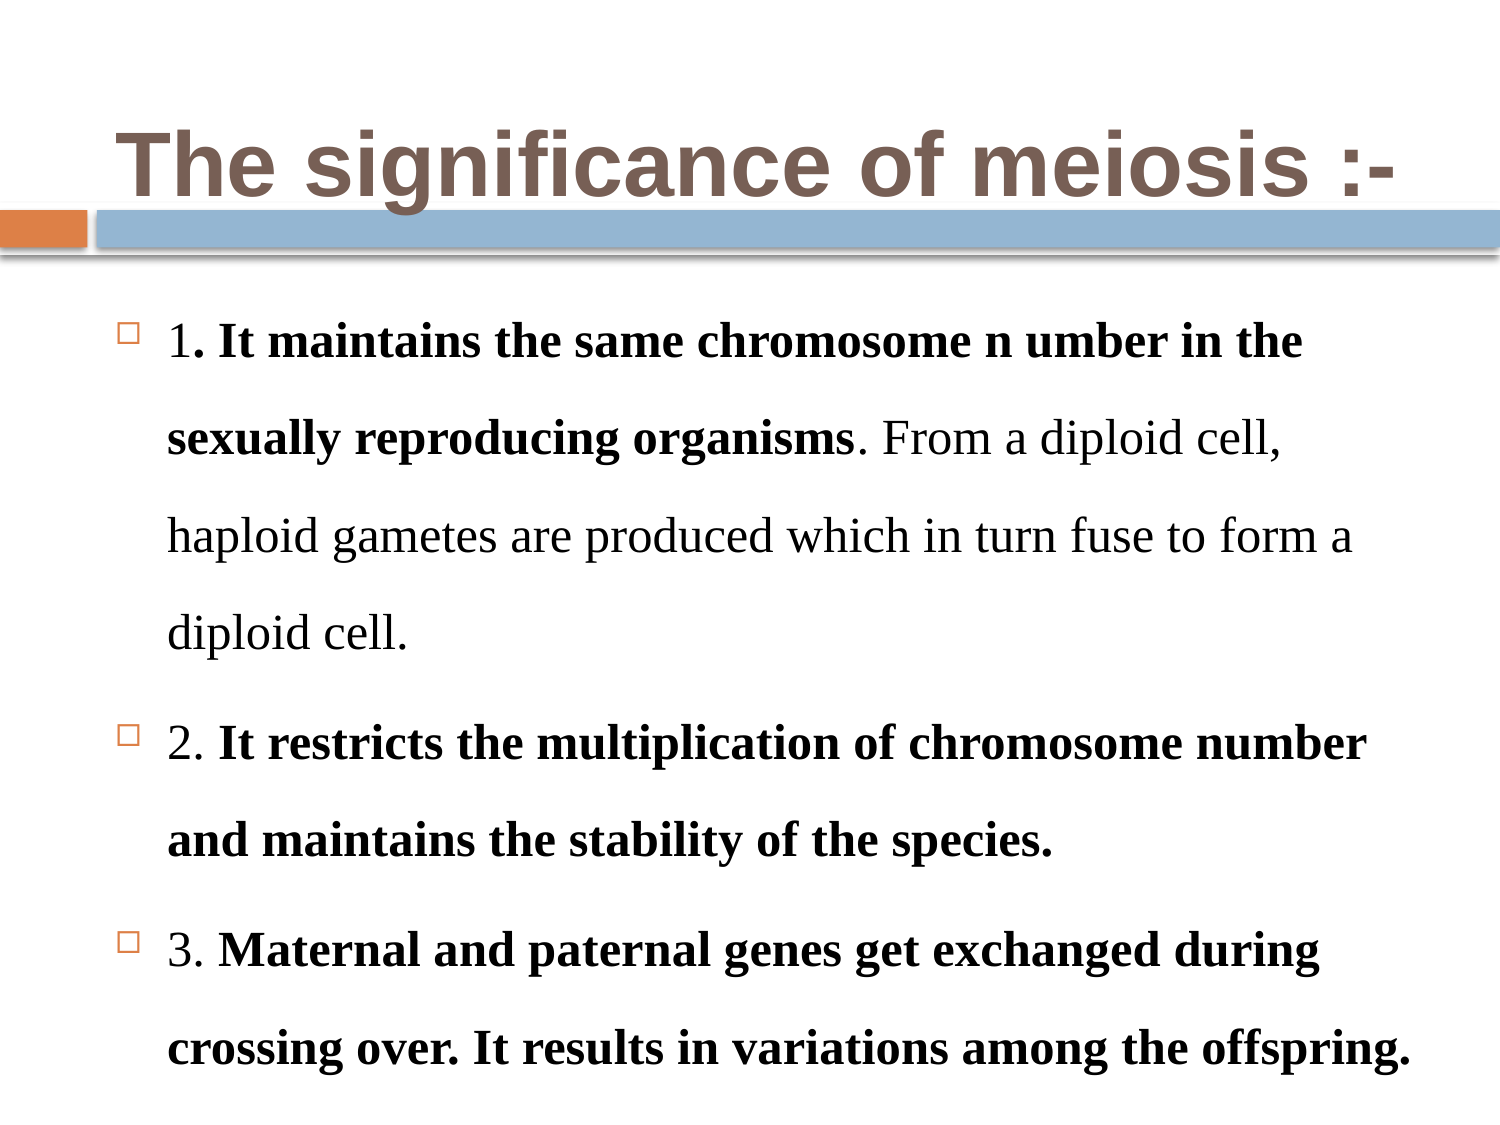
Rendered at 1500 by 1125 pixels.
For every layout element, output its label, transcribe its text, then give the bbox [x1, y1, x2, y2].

title The significance of meiosis :- [100, 37, 1438, 228]
list 1. It maintains the same chromosome n umber in the sexually reproducing organisms. From a diploid cell, haploid gametes are produced which in turn fuse to form a diploid cell. 2. It restricts the multiplication of chromosome number and maintains the stability of the species. 3. Maternal and paternal genes get exchanged during crossing over. It results in variations among the offspring. [100, 262, 1438, 1125]
